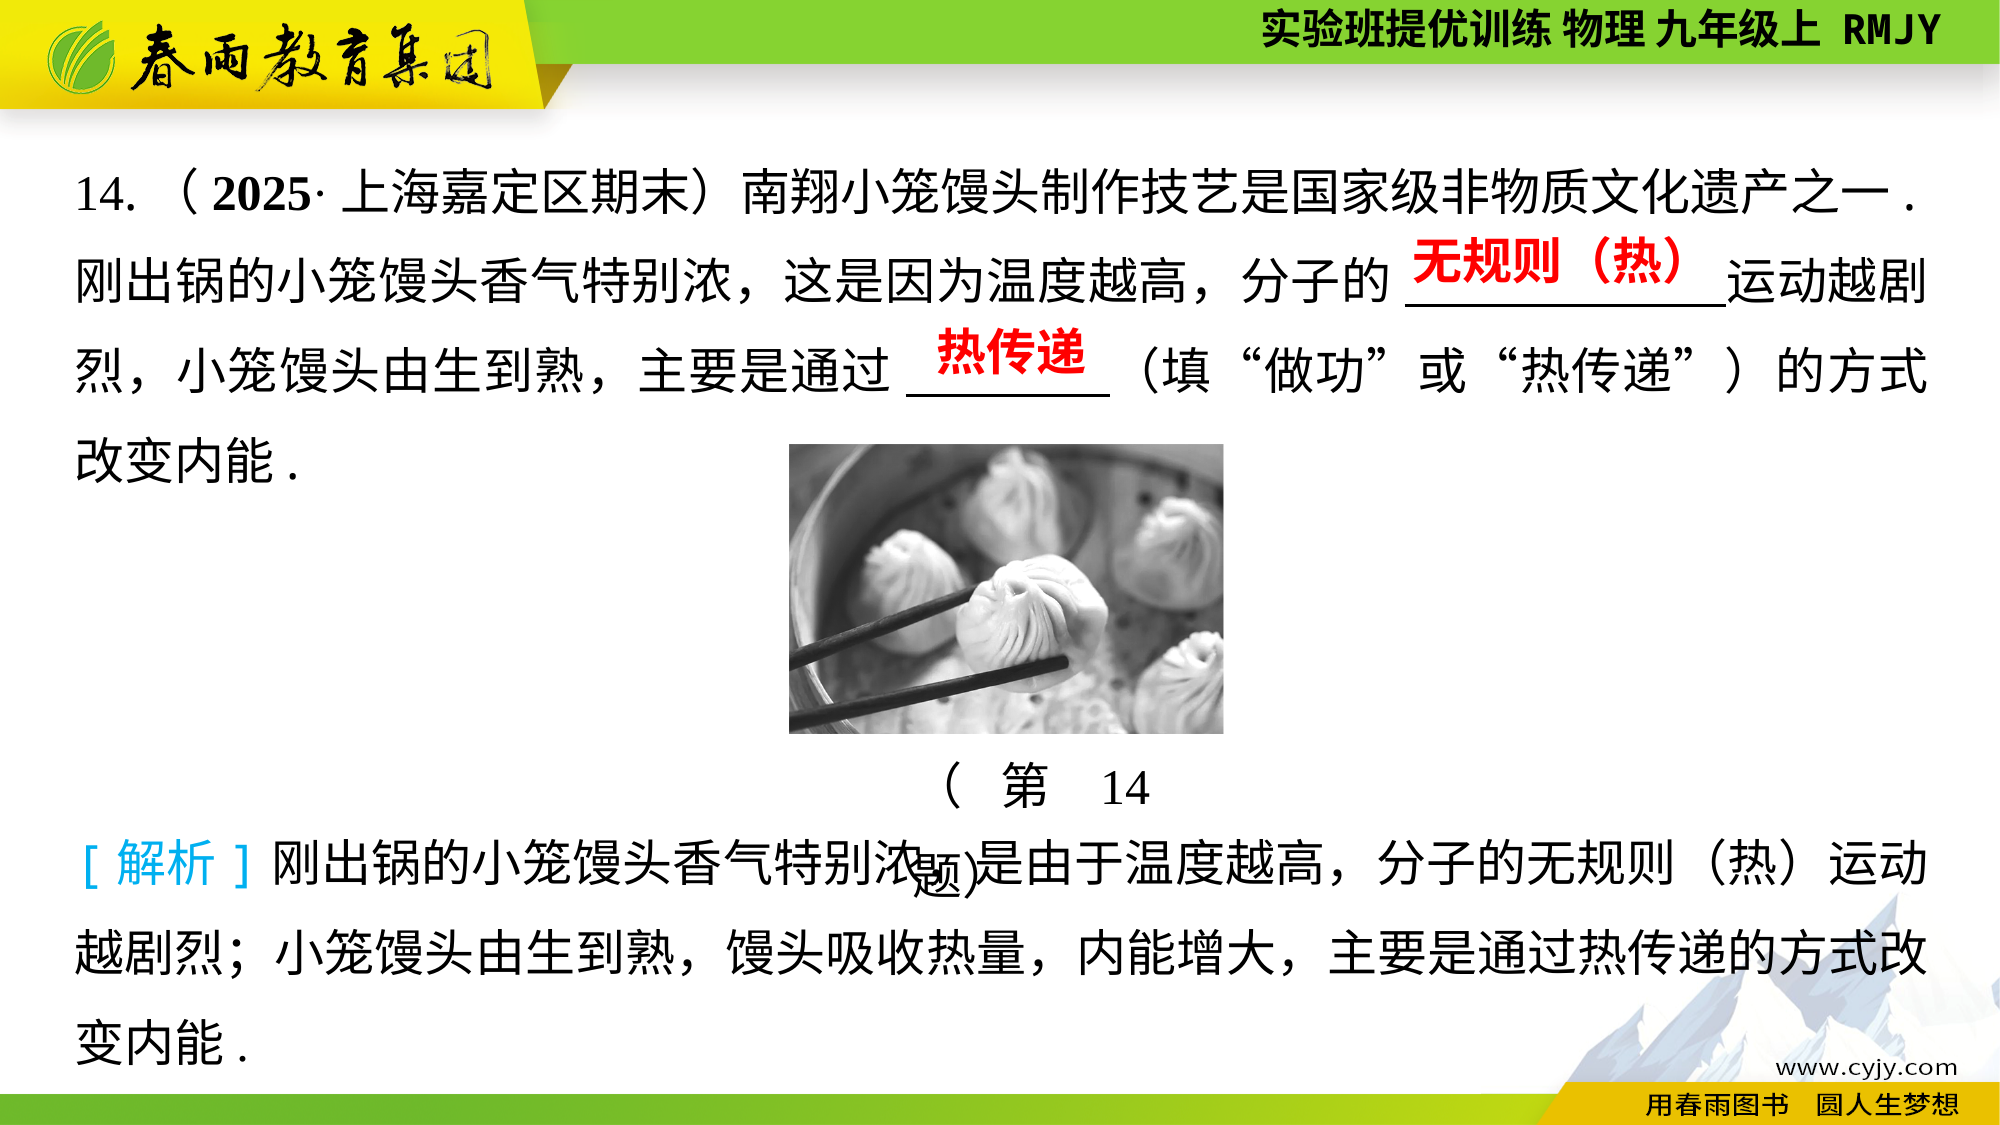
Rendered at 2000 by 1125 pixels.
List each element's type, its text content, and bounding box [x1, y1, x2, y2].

picture [0, 0, 2000, 1125]
list 14.（2025·上海嘉定区期末）南翔小笼馒头制作技艺是国家级非物质文化遗产之一.刚出锅的小笼馒头香气特别浓，这是因为温度越高，分子的 运动越剧烈，小笼馒头由生到熟，主要是通过 （填“做功”或“热传递”）的方式改变内能. [59, 122, 1944, 501]
text_box 热传递 [921, 313, 1102, 388]
text_box 无规则（热） [1397, 222, 1728, 298]
text_box [解析]刚出锅的小笼馒头香气特别浓，是由于温度越高，分子的无规则（热）运动越剧烈；小笼馒头由生到熟，馒头吸收热量，内能增大，主要是通过热传递的方式改变内能. [59, 794, 1944, 1080]
text_box （第14题） [897, 742, 1177, 794]
